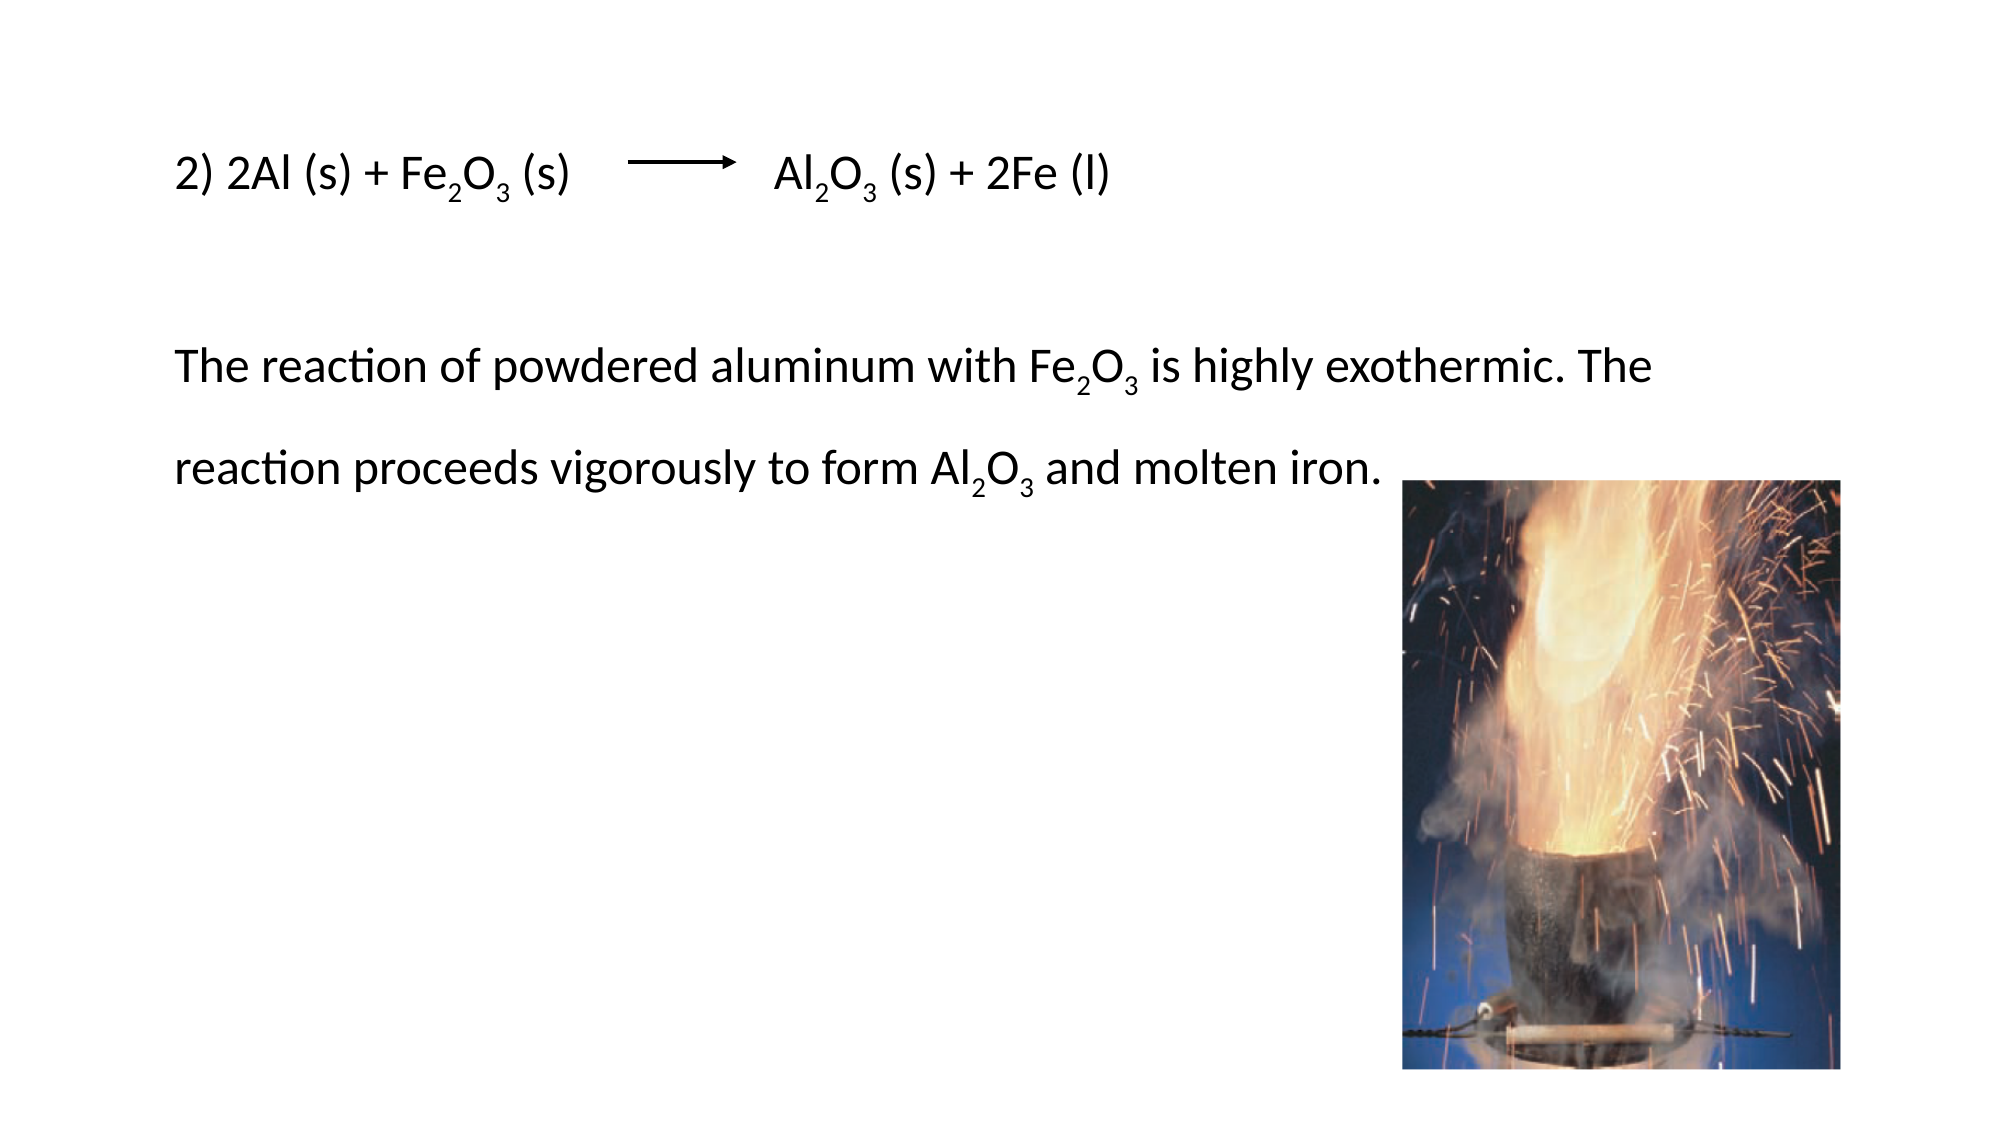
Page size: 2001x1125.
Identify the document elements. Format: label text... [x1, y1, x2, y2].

text_box 2) 2Al (s) + Fe2O3 (s) Al2O3 (s) + 2Fe (l) The reaction of powdered aluminum with Fe2O3 is highly exothermic. The reaction proceeds vigorously to form Al2O3 and molten iron. [159, 98, 1800, 511]
picture [1398, 477, 1846, 1076]
